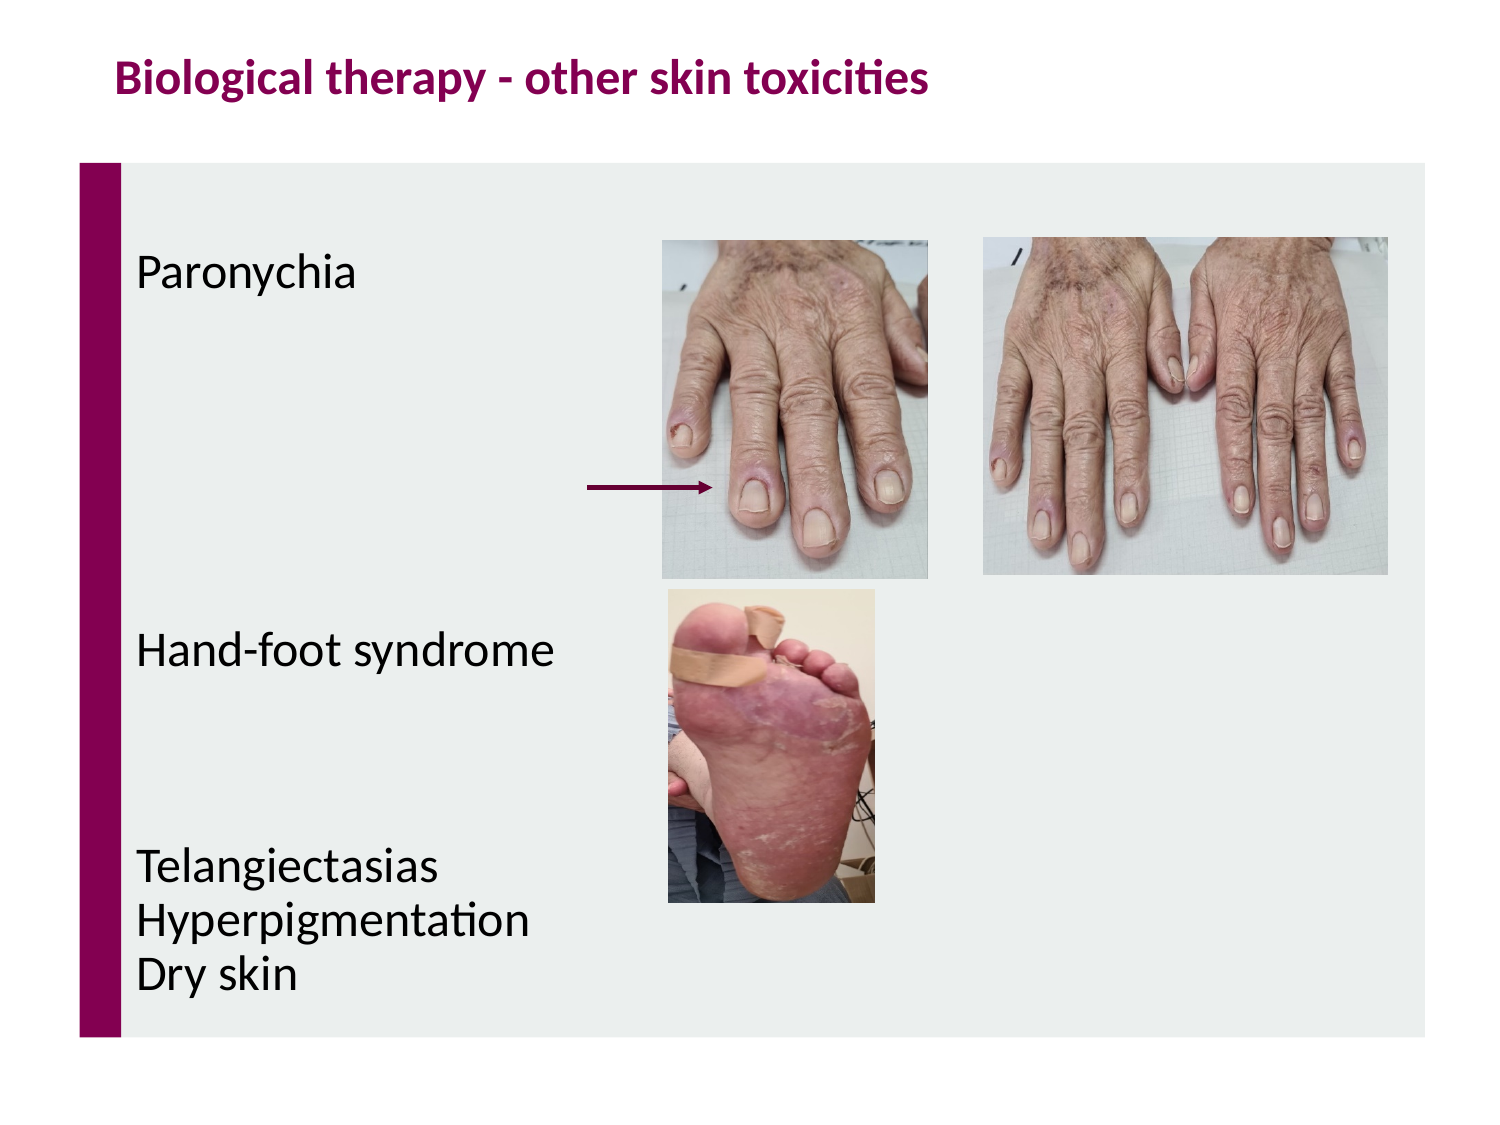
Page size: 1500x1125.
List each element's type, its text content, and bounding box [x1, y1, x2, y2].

text_box [79, 162, 122, 1038]
text_box Biological therapy - other skin toxicities [99, 37, 1388, 113]
picture [662, 240, 928, 579]
picture [668, 588, 875, 903]
picture [982, 237, 1388, 575]
text_box Paronychia Hand-foot syndrome Telangiectasias Hyperpigmentation Dry skin [122, 162, 1426, 1038]
